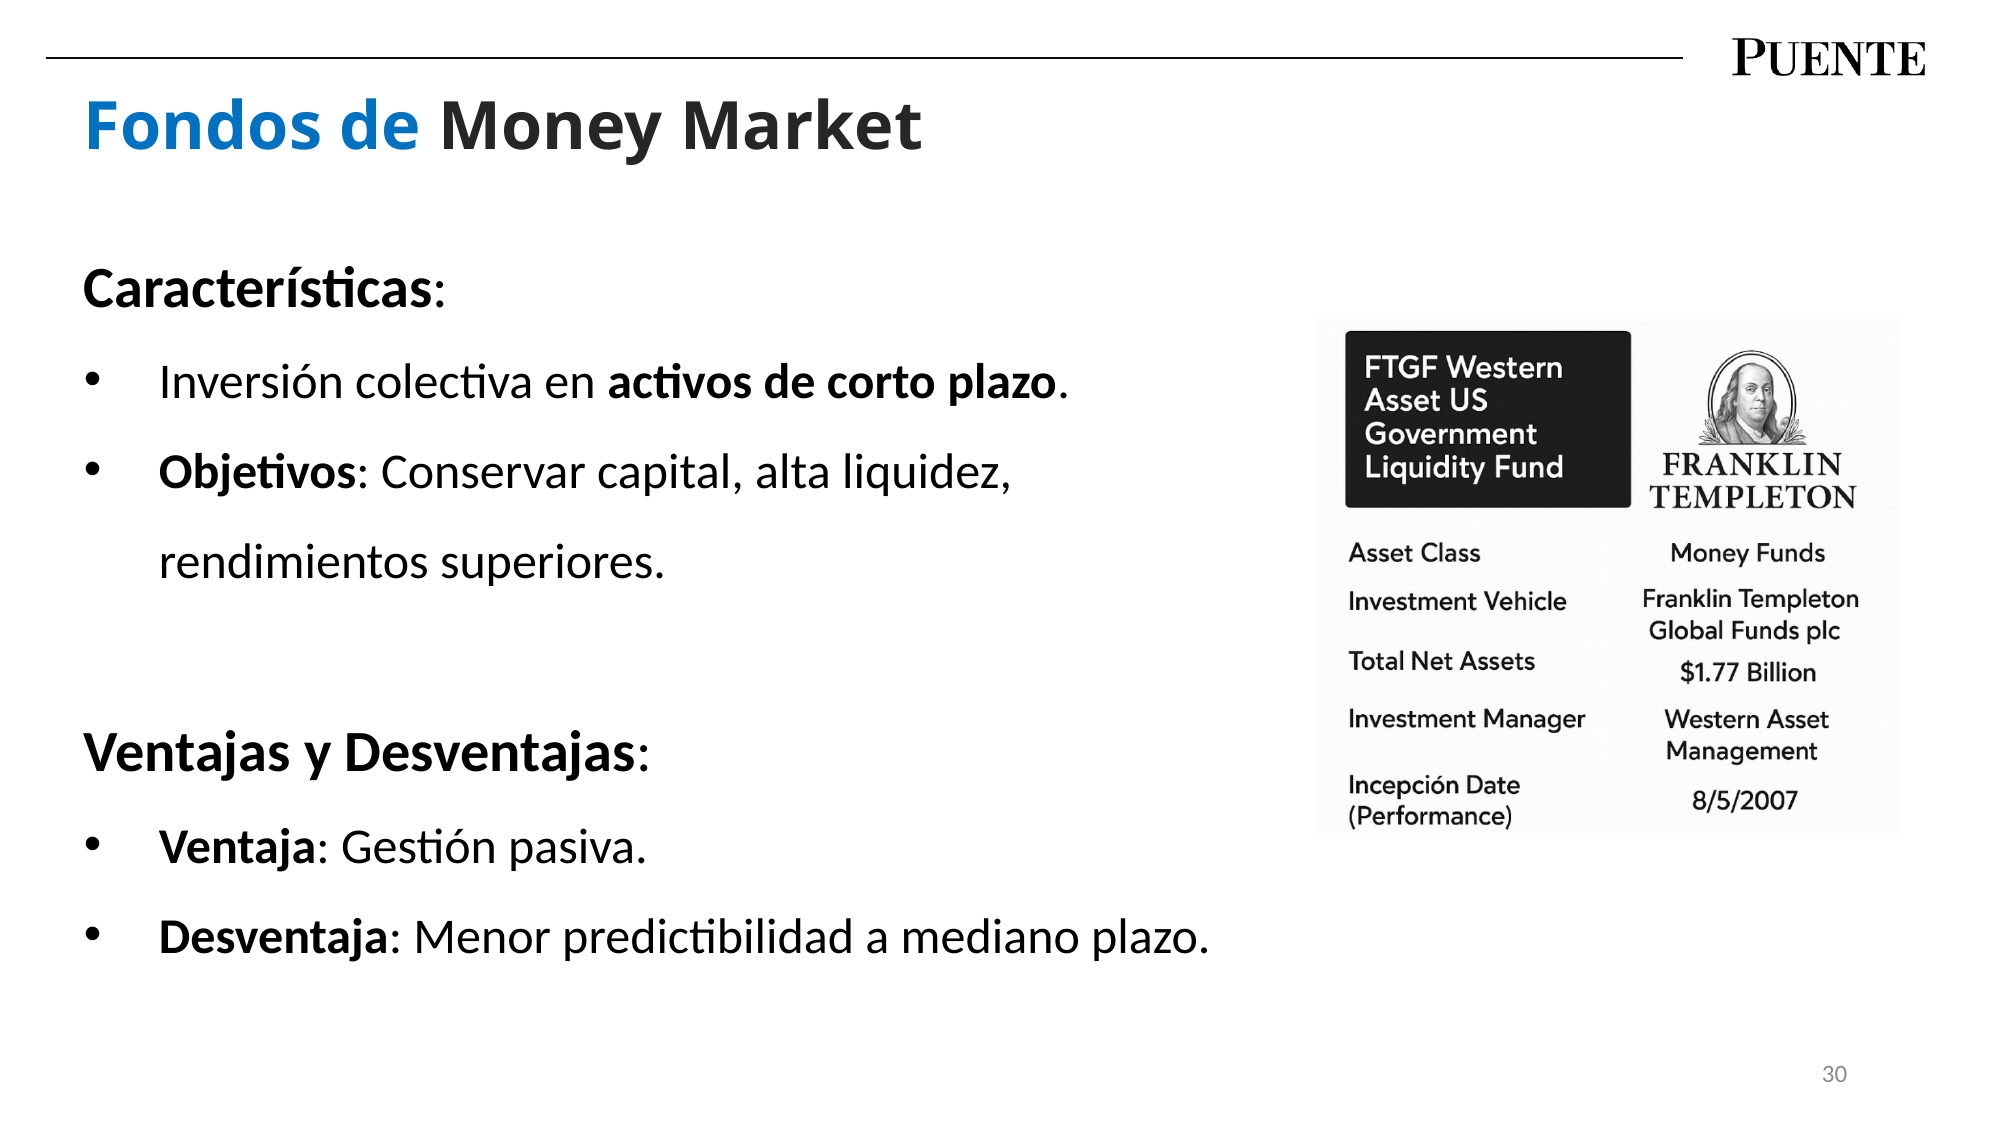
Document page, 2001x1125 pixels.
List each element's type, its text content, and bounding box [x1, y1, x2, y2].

slide_number 30 [1412, 1042, 1863, 1103]
text_box Fondos de Money Market [83, 80, 1900, 163]
picture [1722, 29, 1937, 87]
picture [1315, 317, 1900, 834]
text_box Características: Inversión colectiva en activos de corto plazo. Objetivos: Conservar capital, alta liquidez, rendimientos superiores. Ventajas y Desventajas: Ventaja: Gestión pasiva. Desventaja: Menor predictibilidad a mediano plazo. [83, 212, 1289, 964]
